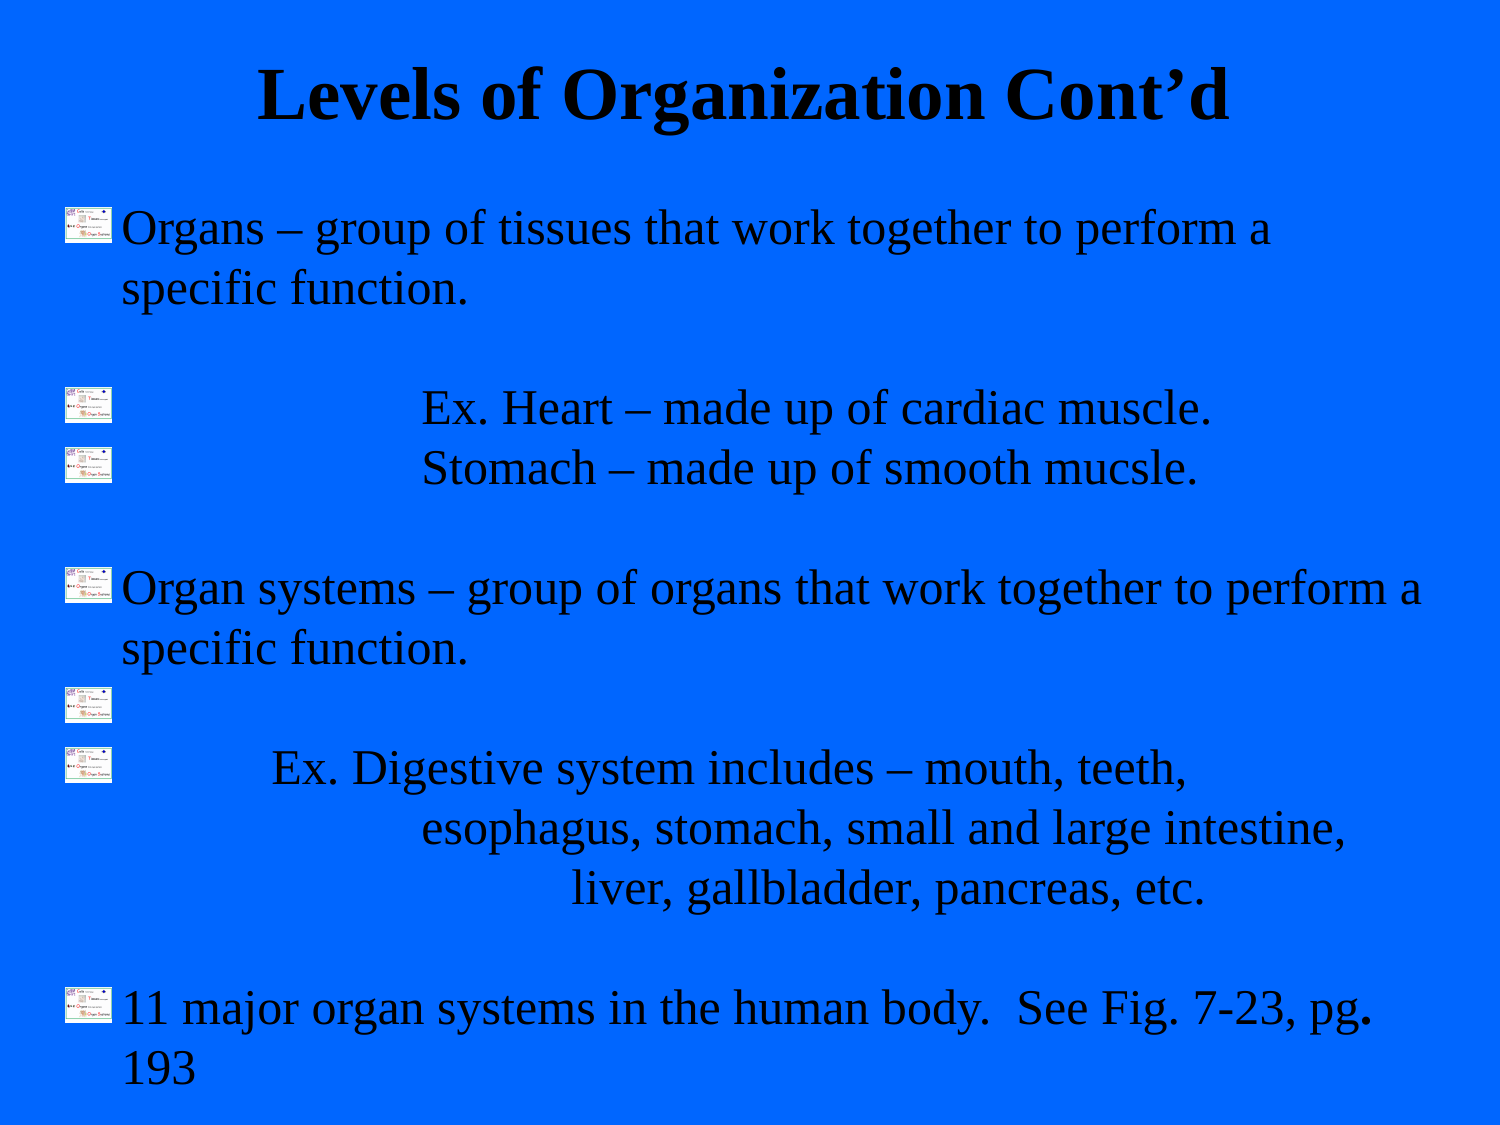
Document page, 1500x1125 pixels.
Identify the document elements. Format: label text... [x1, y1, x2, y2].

picture [65, 387, 112, 423]
picture [65, 987, 112, 1023]
picture [65, 747, 112, 783]
picture [65, 447, 112, 483]
picture [65, 207, 112, 243]
picture [65, 687, 112, 723]
text_box Levels of Organization Cont’d Organs – group of tissues that work together to perform a specific function. Ex. Heart – made up of cardiac muscle. Stomach – made up of smooth mucsle. Organ systems – group of organs that work together to perform a specific function. Ex. Digestive system includes – mouth, teeth, esophagus, stomach, small and large intestine, liver, gallbladder, pancreas, etc. 11 major organ systems in the human body. See Fig. 7-23, pg. 193 [50, 37, 1438, 1103]
picture [65, 567, 112, 603]
